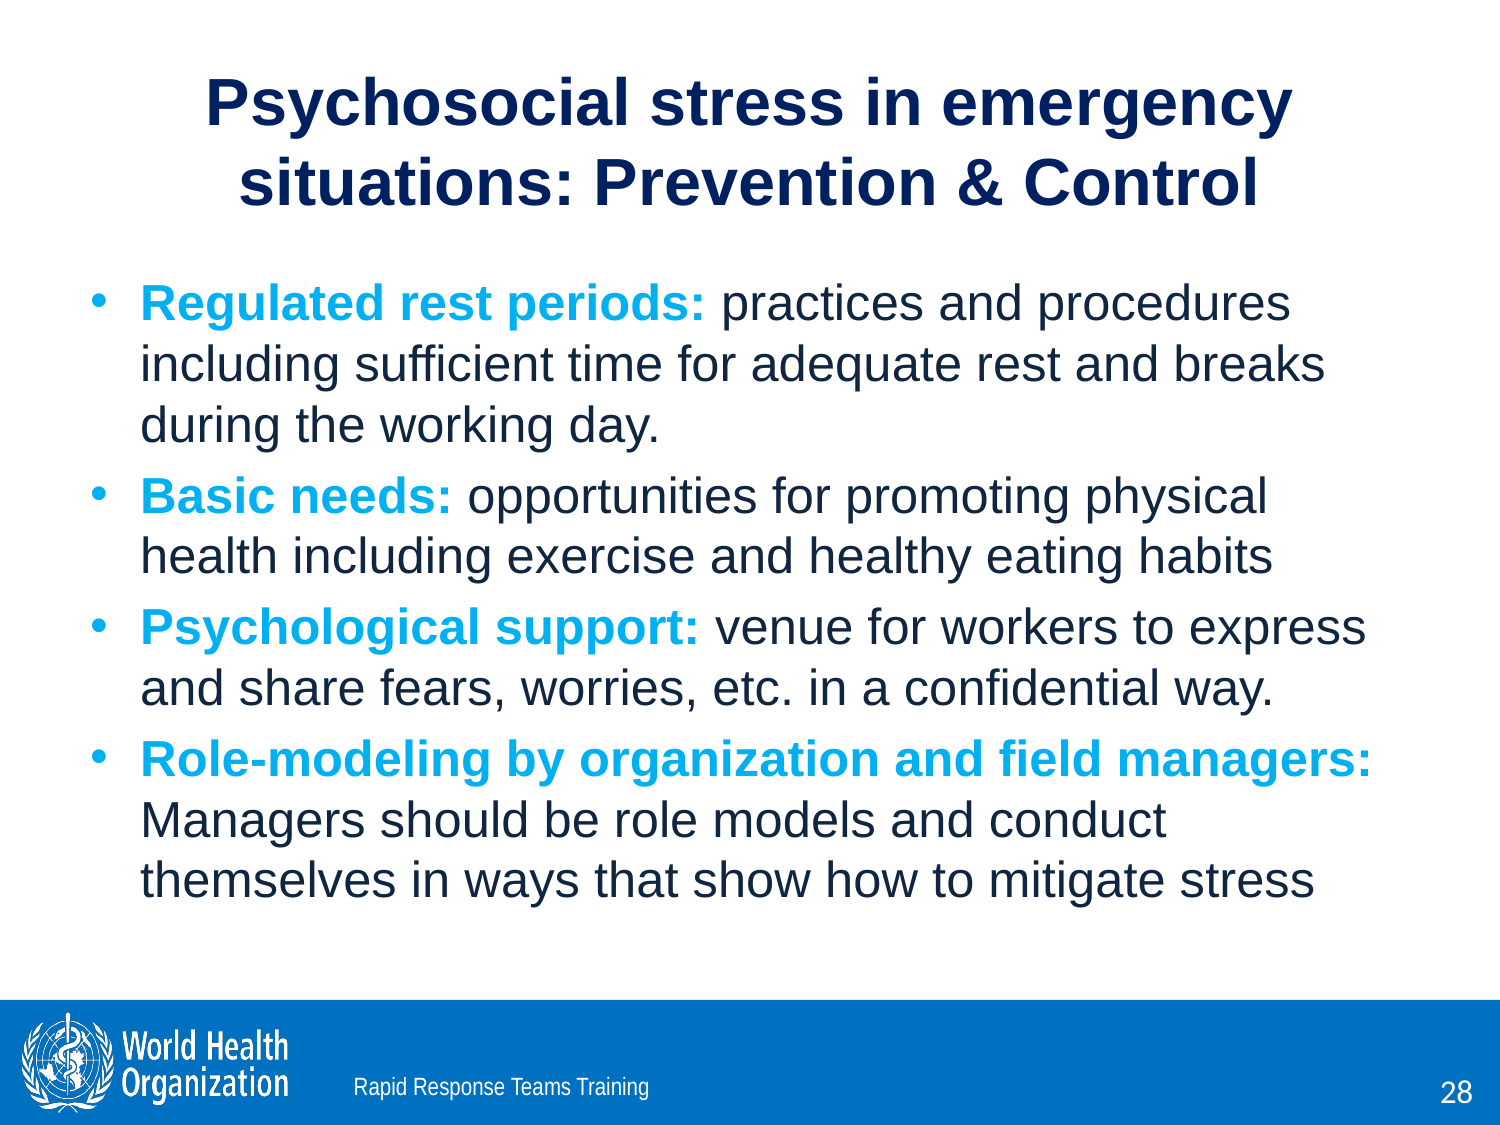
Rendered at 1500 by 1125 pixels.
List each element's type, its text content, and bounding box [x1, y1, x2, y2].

title Psychosocial stress in emergency situations: Prevention & Control [75, 45, 1425, 233]
list Regulated rest periods: practices and procedures including sufficient time for adequate rest and breaks during the working day. Basic needs: opportunities for promoting physical health including exercise and healthy eating habits Psychological support: venue for workers to express and share fears, worries, etc. in a confidential way. Role-modeling by organization and field managers: Managers should be role models and conduct themselves in ways that show how to mitigate stress [75, 262, 1425, 1005]
picture [21, 1012, 288, 1113]
